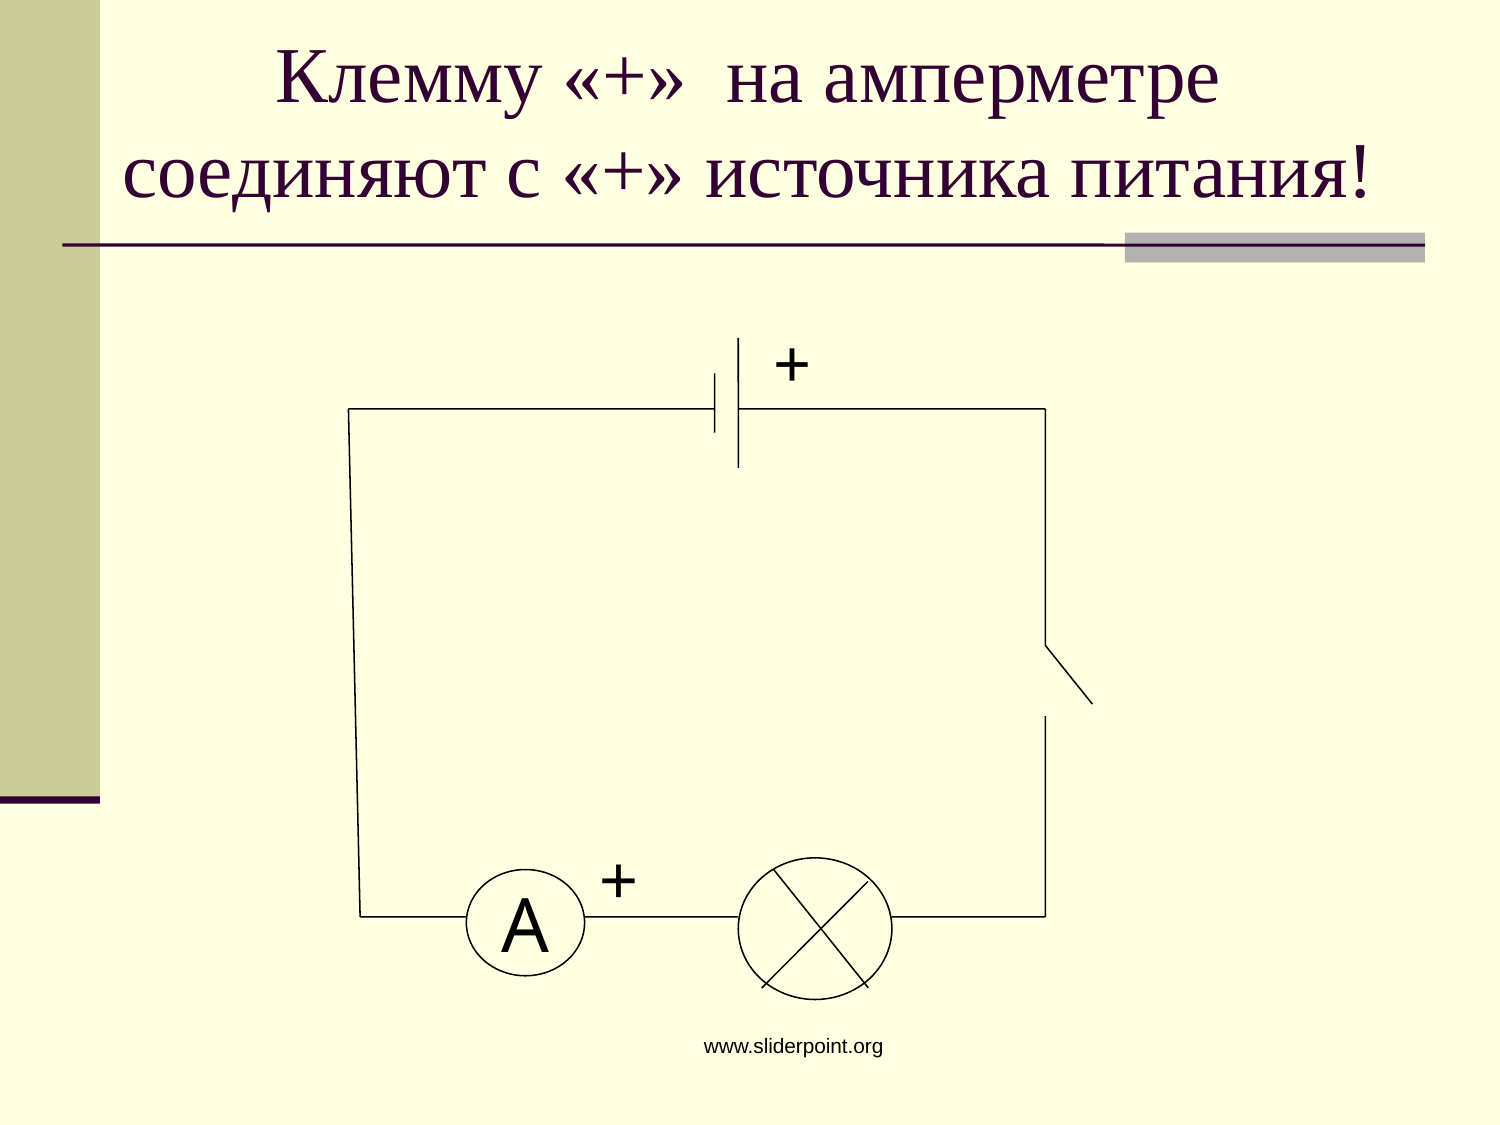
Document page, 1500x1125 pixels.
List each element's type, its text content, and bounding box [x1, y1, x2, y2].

text_box [738, 857, 892, 1000]
title Клемму «+» на амперметре соединяют с «+» источника питания! [72, 16, 1426, 221]
text_box + [758, 314, 827, 409]
text_box A [466, 869, 585, 976]
text_box + [584, 829, 654, 925]
footer www.sliderpoint.org [549, 1024, 1038, 1101]
